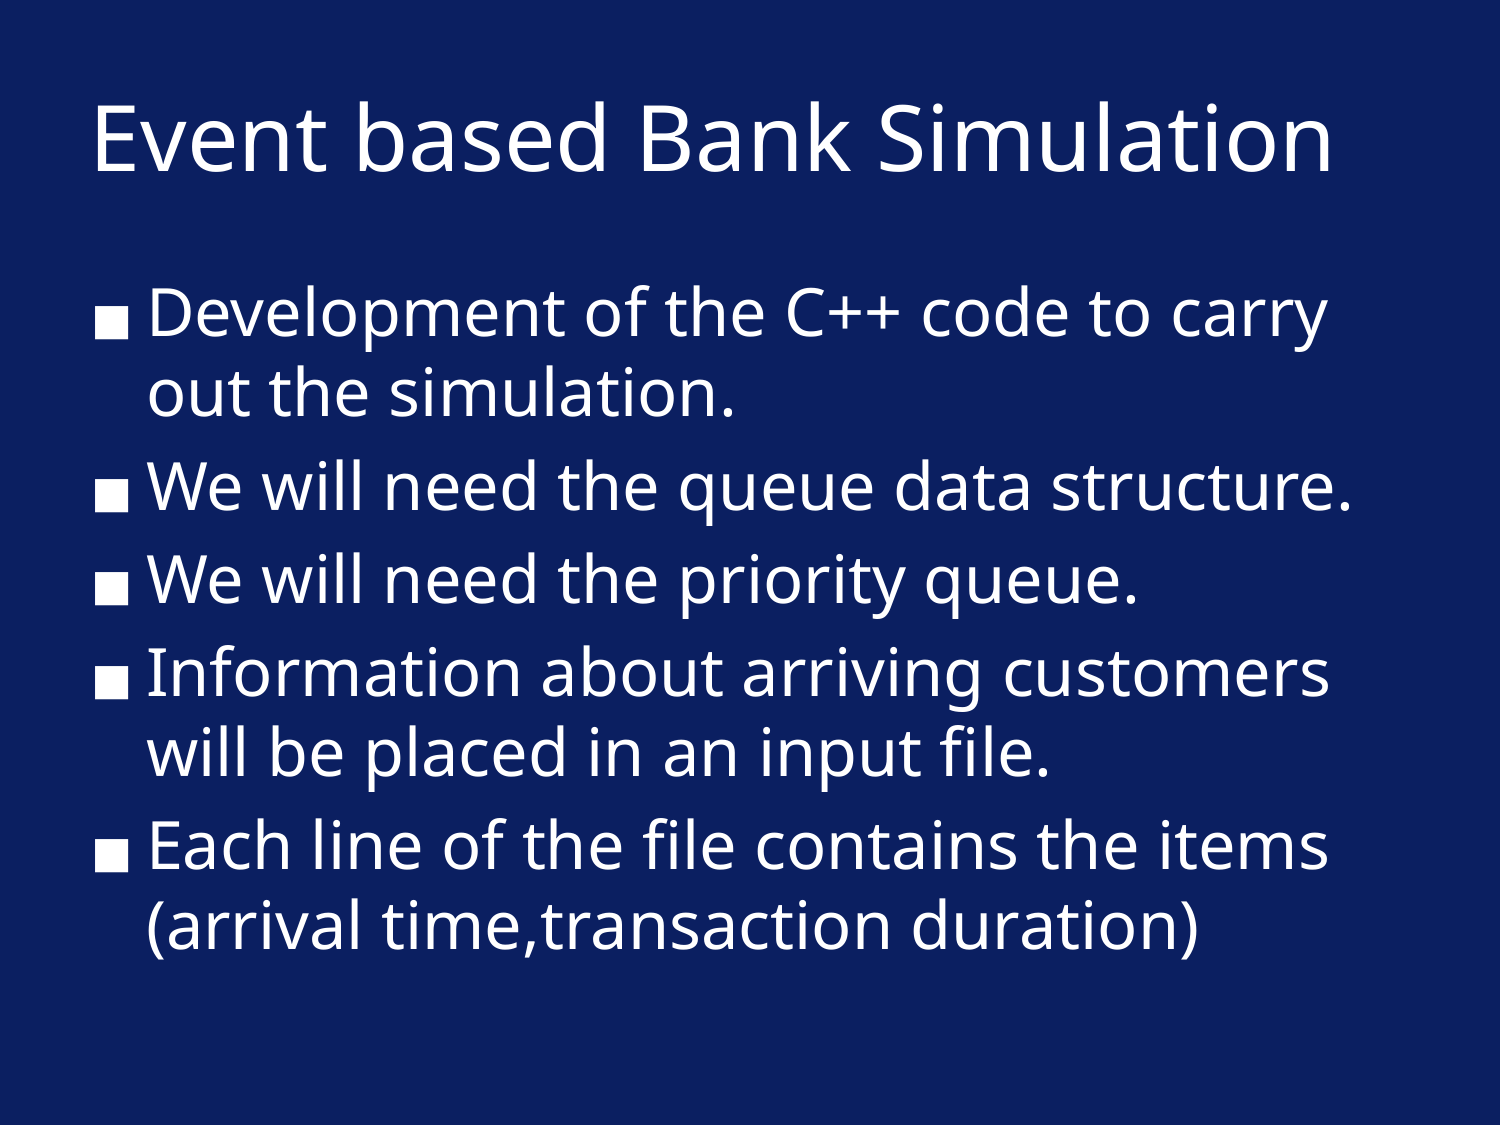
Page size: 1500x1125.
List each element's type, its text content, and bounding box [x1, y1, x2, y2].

title Event based Bank Simulation [74, 59, 1425, 210]
list Development of the C++ code to carry out the simulation. We will need the queue data structure. We will need the priority queue. Information about arriving customers will be placed in an input file. Each line of the file contains the items (arrival time,transaction duration) [74, 262, 1425, 1013]
